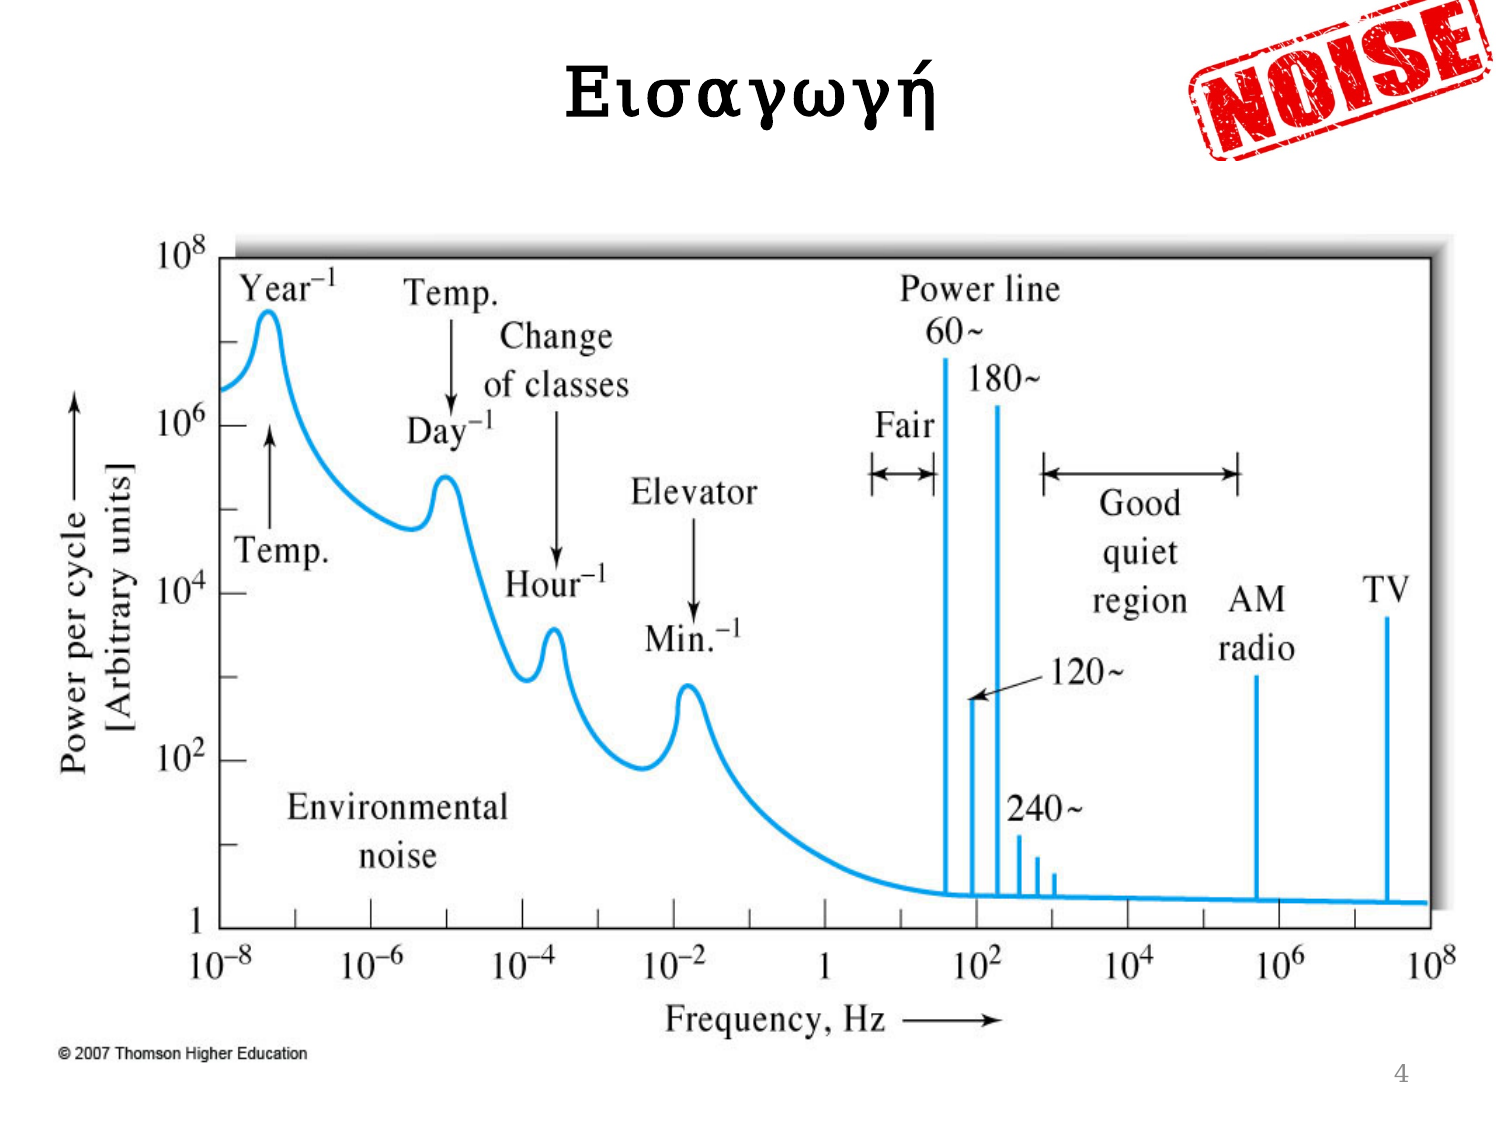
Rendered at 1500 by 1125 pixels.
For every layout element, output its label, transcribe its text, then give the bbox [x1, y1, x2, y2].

picture [52, 219, 1458, 1064]
picture [1177, 0, 1500, 162]
title Εισαγωγή [75, 19, 1172, 159]
slide_number 4 [1222, 1070, 1425, 1103]
